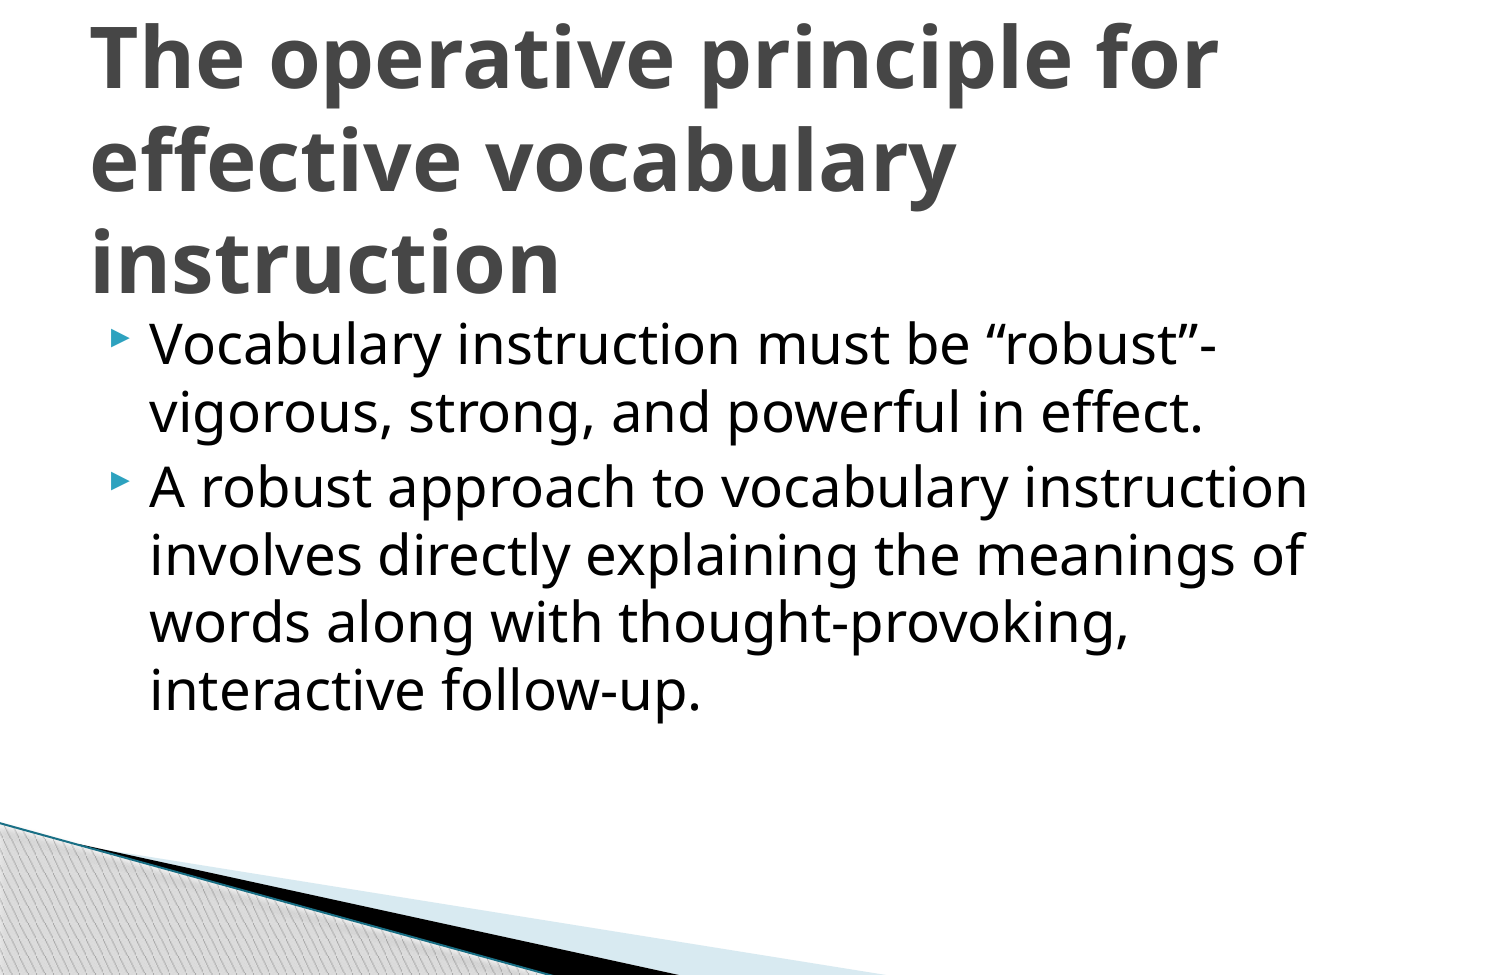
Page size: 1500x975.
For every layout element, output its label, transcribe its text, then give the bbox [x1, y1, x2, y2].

title The operative principle for effective vocabulary instruction [75, 39, 1425, 275]
list Vocabulary instruction must be “robust”- vigorous, strong, and powerful in effect. A robust approach to vocabulary instruction involves directly explaining the meanings of words along with thought-provoking, interactive follow-up. [74, 224, 1426, 788]
